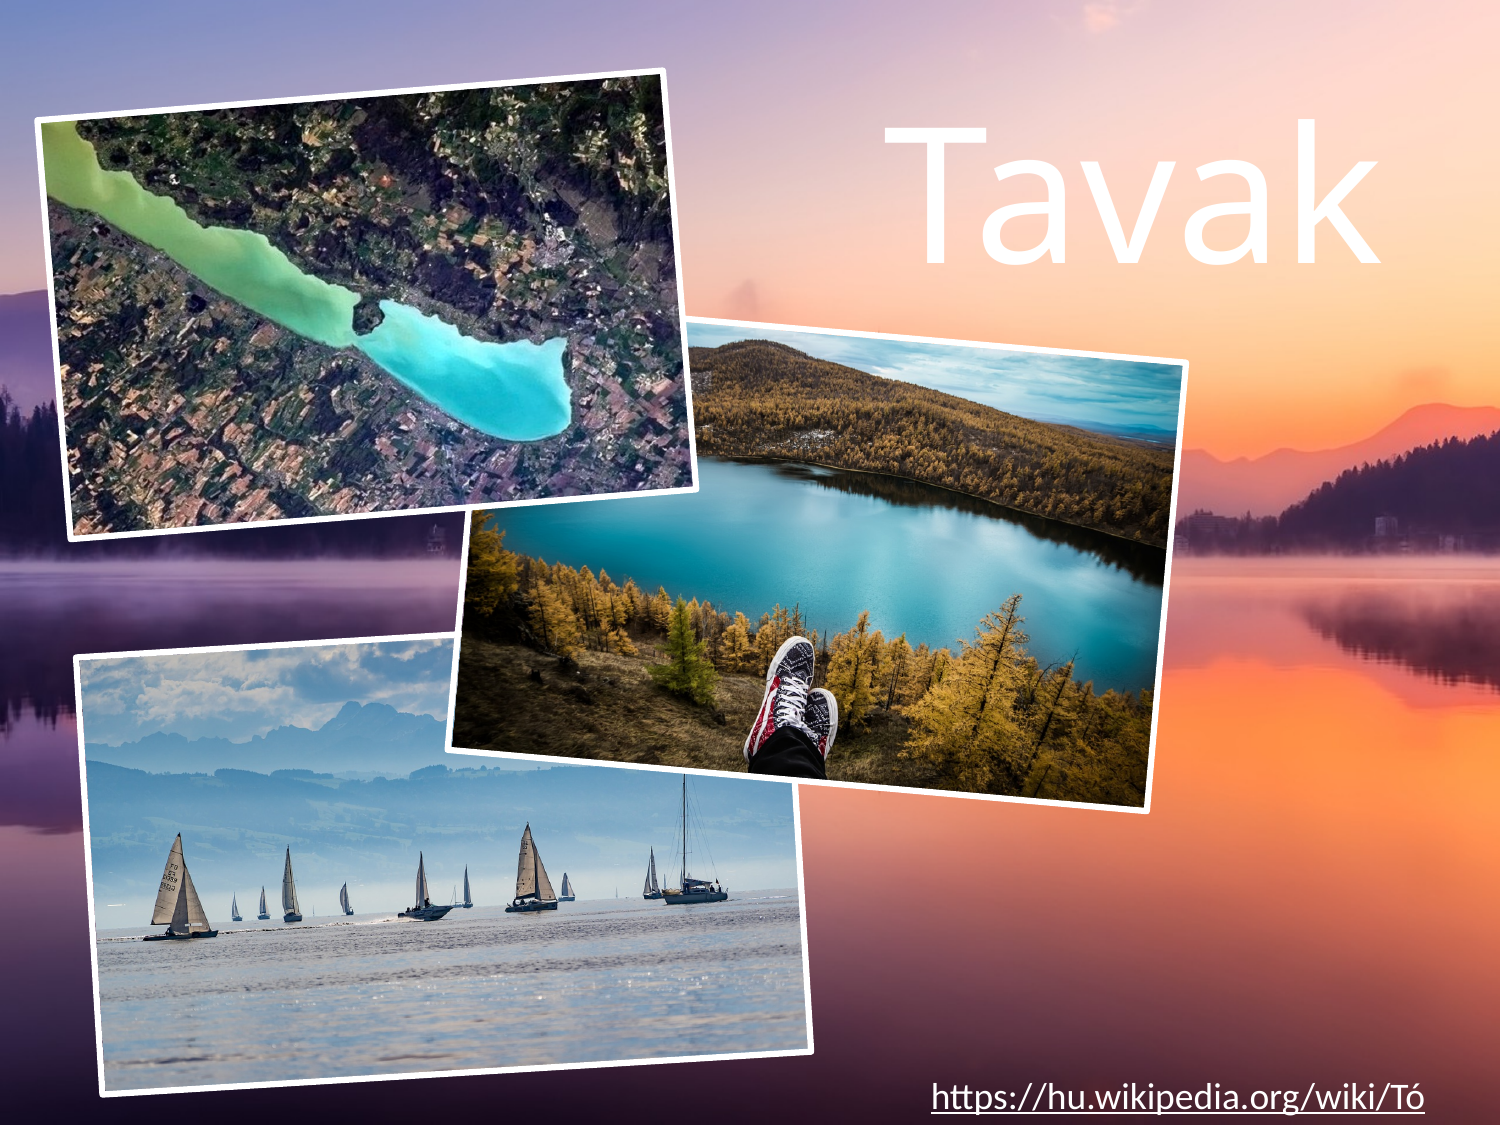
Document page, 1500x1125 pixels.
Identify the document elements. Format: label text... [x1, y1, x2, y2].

picture [0, 0, 1500, 1125]
text_box https://hu.wikipedia.org/wiki/Tó [916, 1064, 1450, 1125]
title Tavak [726, 91, 1500, 313]
